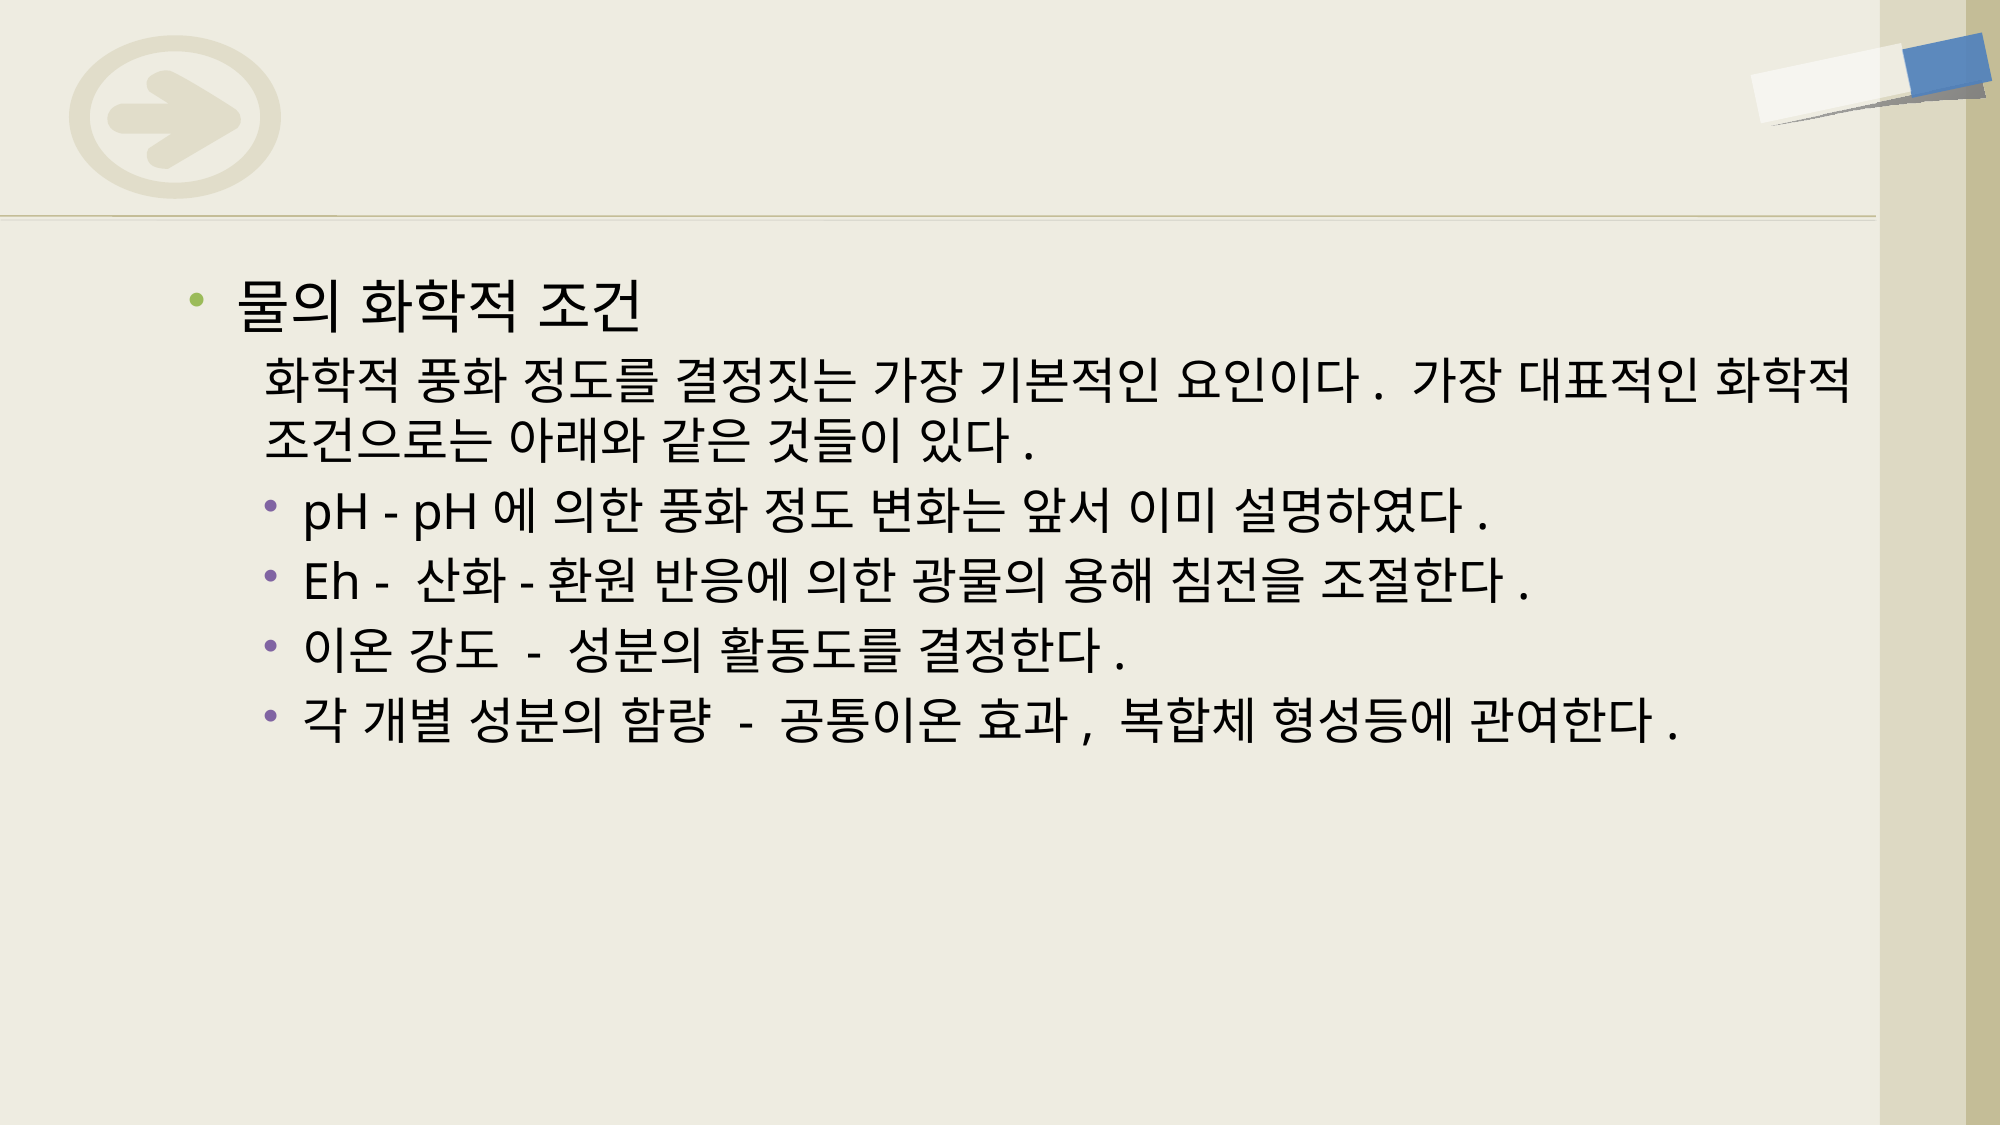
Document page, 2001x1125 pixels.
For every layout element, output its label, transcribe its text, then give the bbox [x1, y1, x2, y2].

list 물의 화학적 조건 화학적 풍화 정도를 결정짓는 가장 기본적인 요인이다. 가장 대표적인 화학적 조건으로는 아래와 같은 것들이 있다. pH - pH에 의한 풍화 정도 변화는 앞서 이미 설명하였다. Eh - 산화-환원 반응에 의한 광물의 용해 침전을 조절한다. 이온 강도 - 성분의 활동도를 결정한다. 각 개별 성분의 함량 - 공통이온 효과, 복합체 형성등에 관여한다. [99, 262, 1874, 1005]
